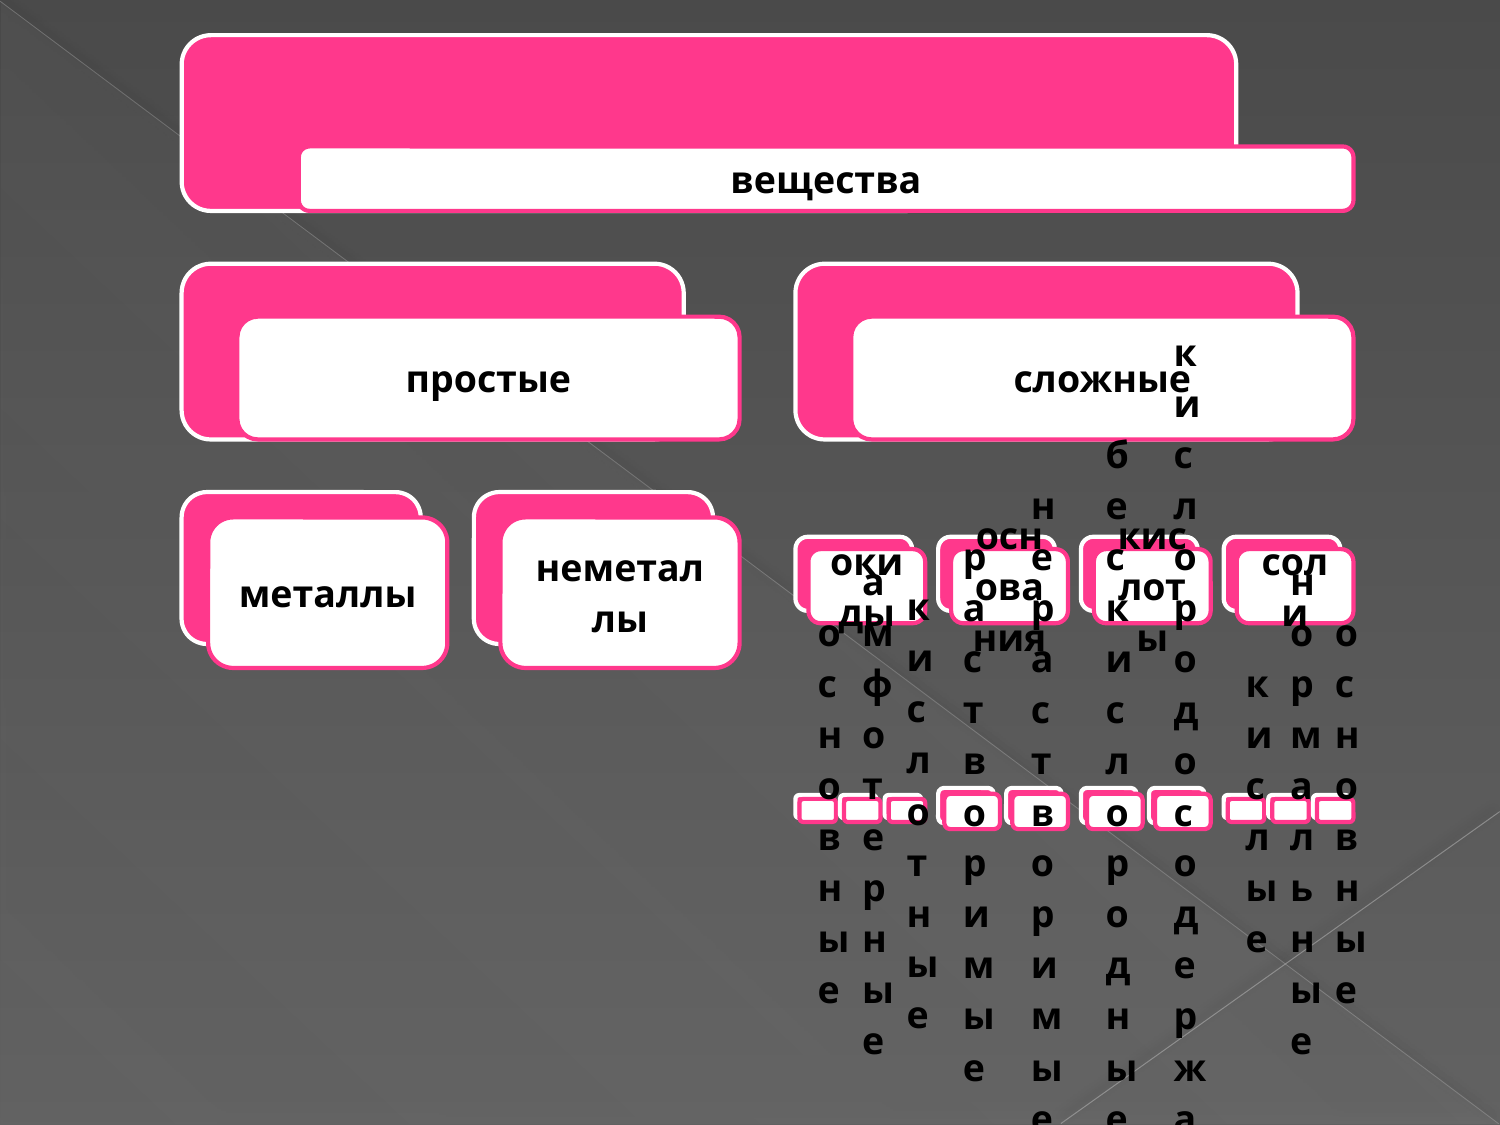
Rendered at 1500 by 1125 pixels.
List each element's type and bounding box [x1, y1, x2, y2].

text_box [34, 34, 1500, 1125]
